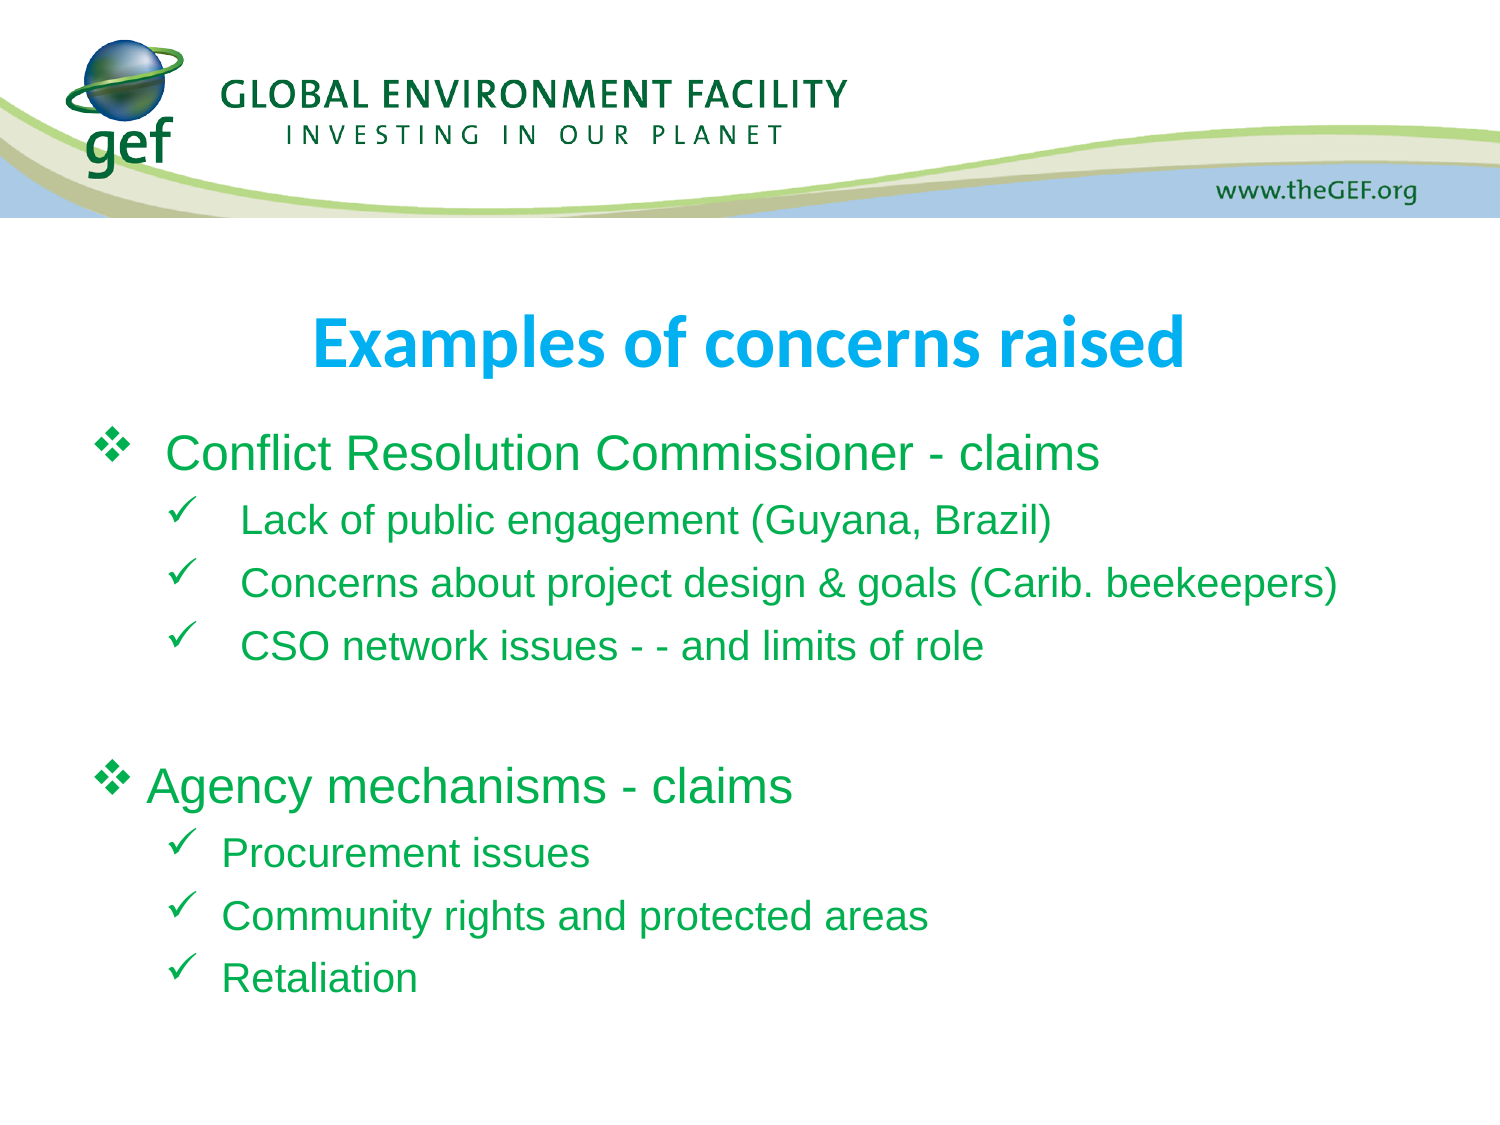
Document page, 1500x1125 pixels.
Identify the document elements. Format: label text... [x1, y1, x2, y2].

title Examples of concerns raised [74, 262, 1426, 412]
subtitle Conflict Resolution Commissioner - claims Lack of public engagement (Guyana, Brazil) Concerns about project design & goals (Carib. beekeepers) CSO network issues - - and limits of role Agency mechanisms - claims Procurement issues Community rights and protected areas Retaliation [74, 412, 1426, 1038]
picture [0, 12, 1500, 218]
